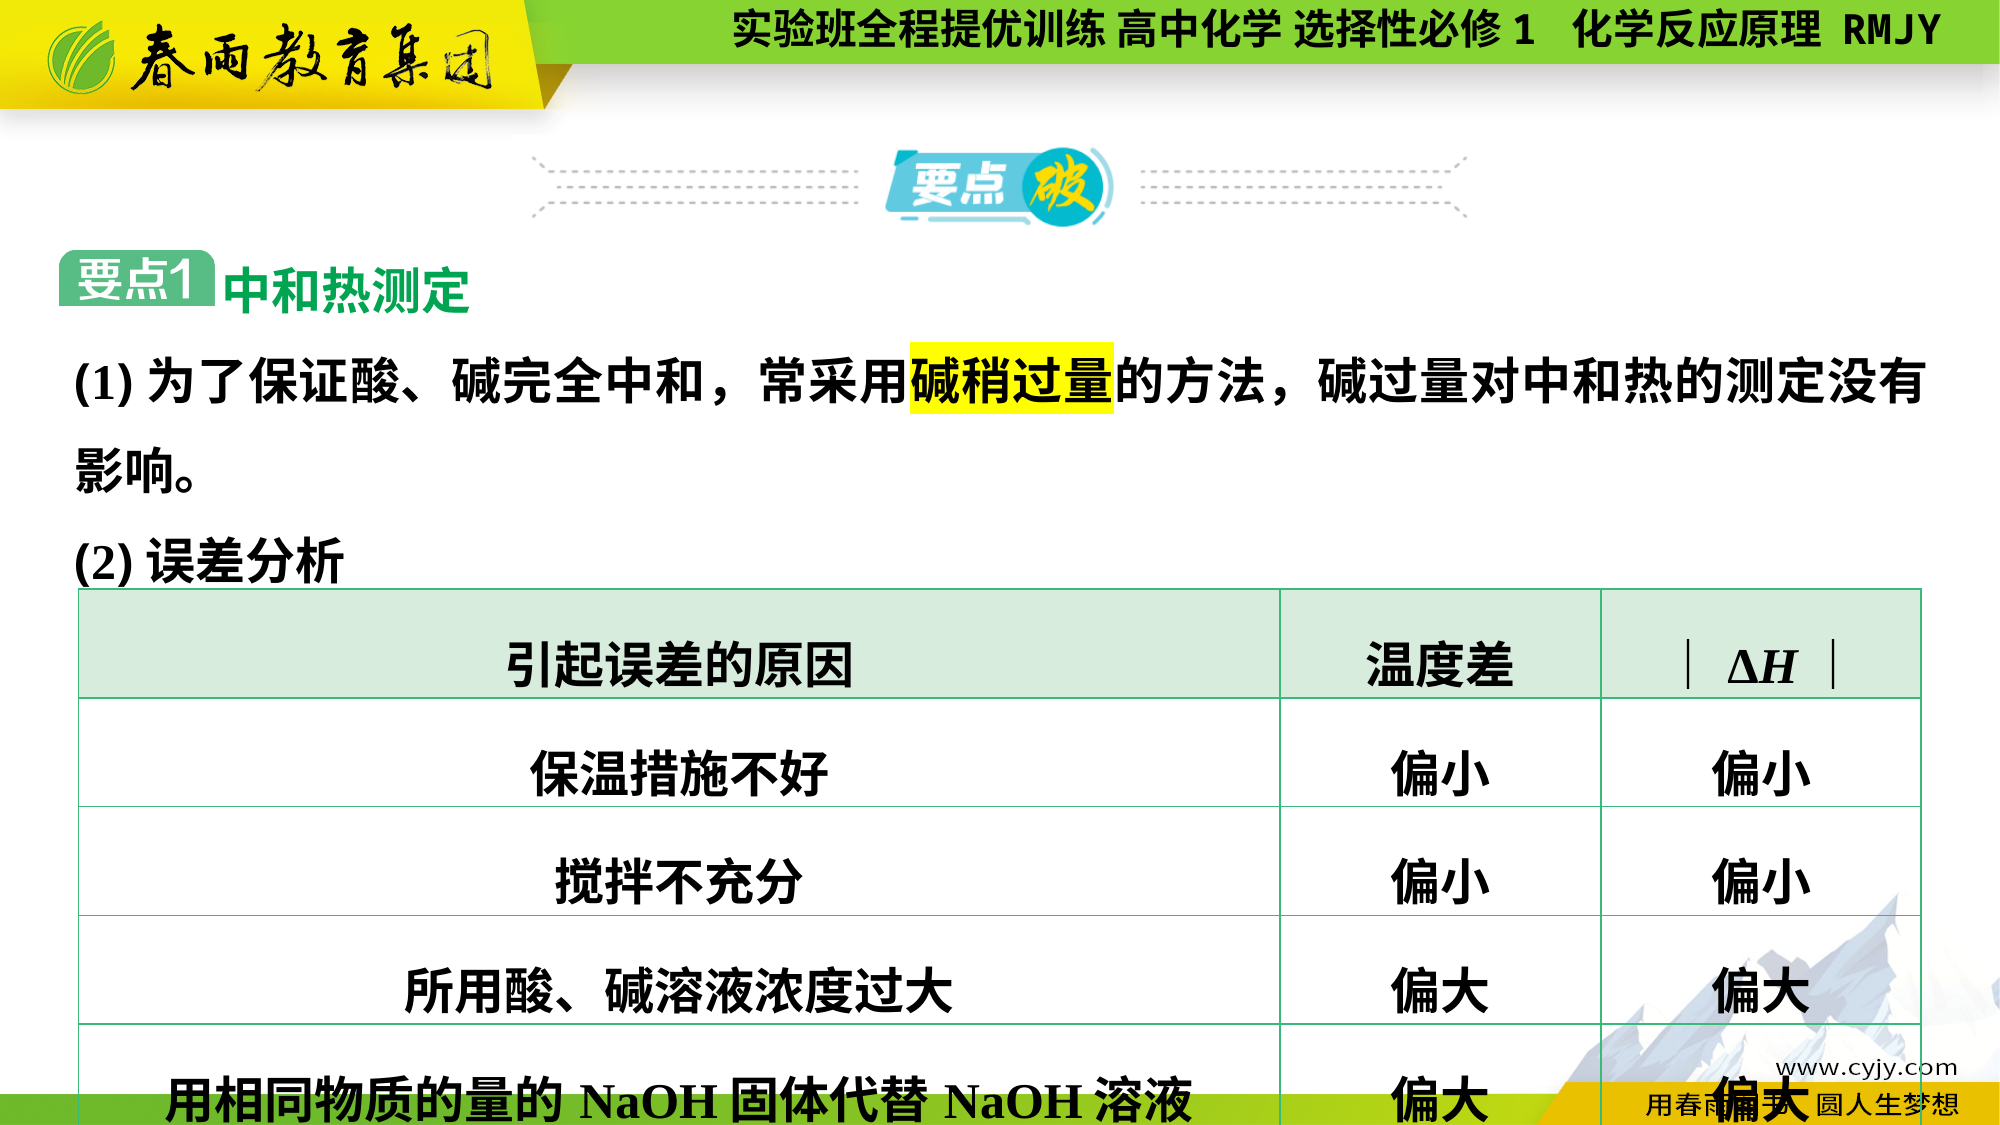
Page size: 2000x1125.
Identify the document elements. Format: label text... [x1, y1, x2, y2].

table_cell 偏大 [1602, 1025, 1920, 1125]
list 中和热测定 (1)为了保证酸、碱完全中和，常采用碱稍过量的方法，碱过量对中和热的测定没有影响。 (2)误差分析 [59, 222, 1944, 602]
table_cell 偏小 [1281, 807, 1600, 915]
table_cell 偏大 [1281, 916, 1600, 1023]
table_cell 搅拌不充分 [79, 807, 1279, 915]
table_cell 用相同物质的量的NaOH固体代替NaOH溶液 [79, 1025, 1279, 1125]
table_cell 偏小 [1602, 699, 1920, 806]
table_cell 偏大 [1281, 1025, 1600, 1125]
picture [0, 0, 2000, 1125]
table_cell 保温措施不好 [79, 699, 1279, 806]
table_cell 所用酸、碱溶液浓度过大 [79, 916, 1279, 1023]
table_cell 偏小 [1281, 699, 1600, 806]
table_cell 偏小 [1602, 807, 1920, 915]
table_header 温度差 [1281, 590, 1600, 697]
table_header ｜ΔH｜ [1602, 590, 1920, 697]
table_header 引起误差的原因 [79, 590, 1279, 697]
table_cell 偏大 [1602, 916, 1920, 1023]
